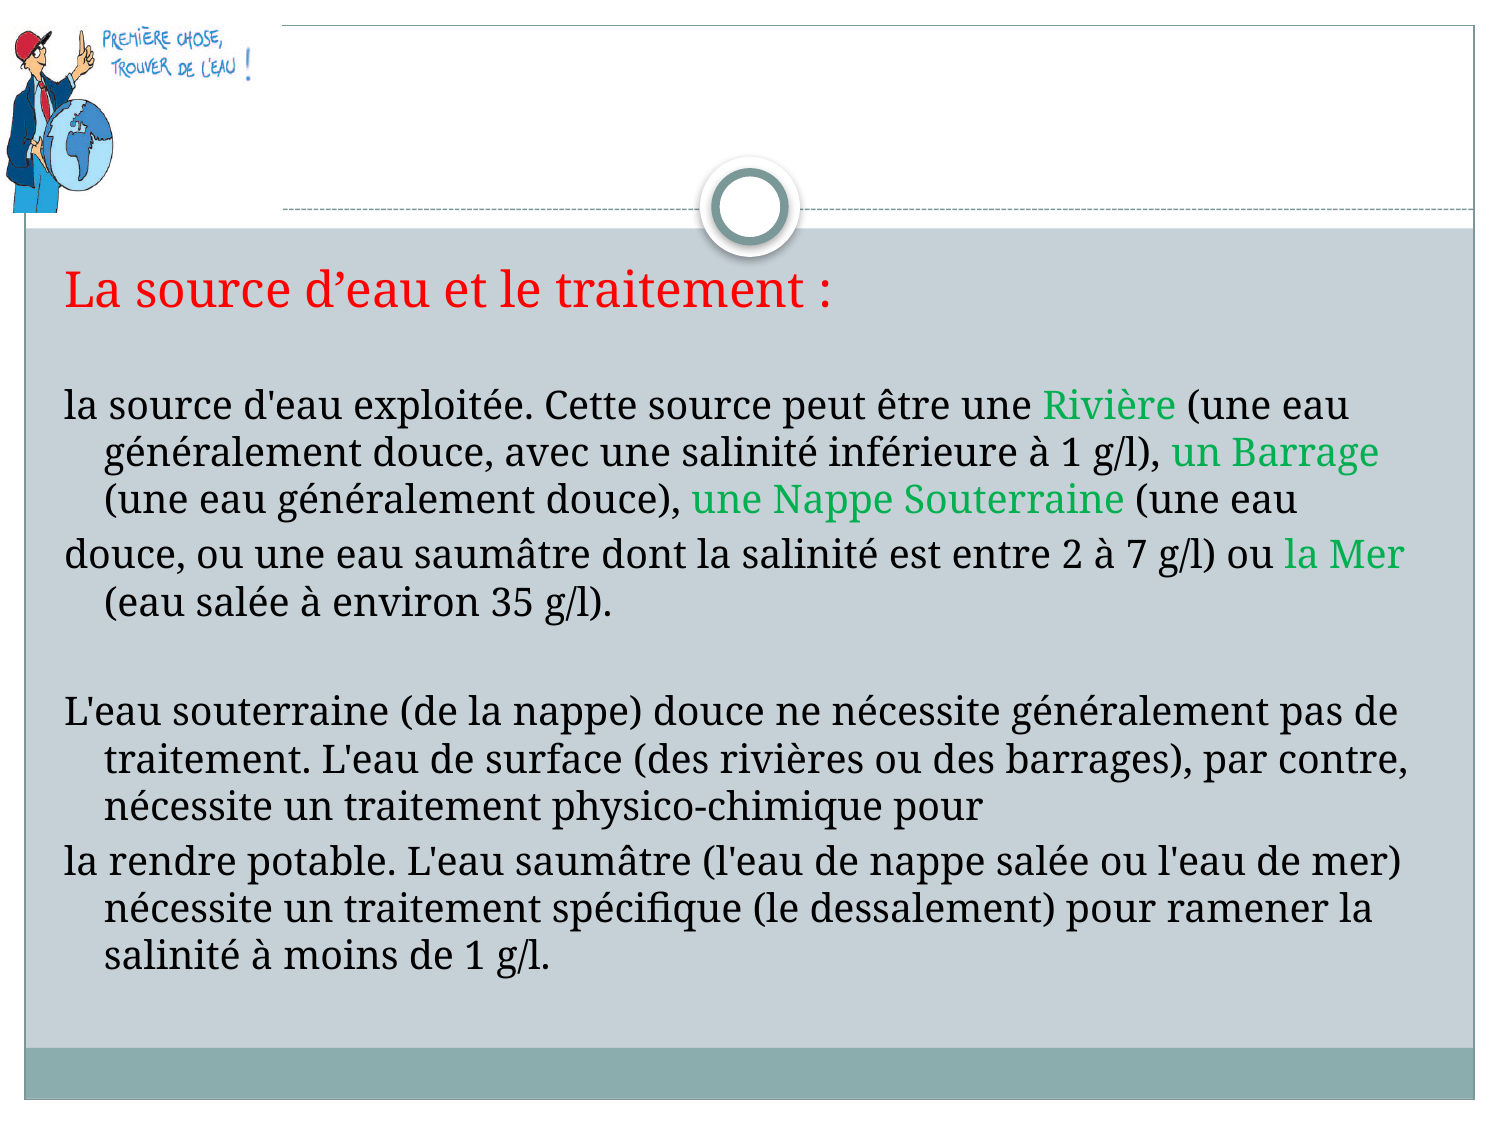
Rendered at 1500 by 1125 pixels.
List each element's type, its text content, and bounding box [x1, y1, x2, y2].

picture [0, 0, 282, 213]
list La source d’eau et le traitement : la source d'eau exploitée. Cette source peut être une Rivière (une eau généralement douce, avec une salinité inférieure à 1 g/l), un Barrage (une eau généralement douce), une Nappe Souterraine (une eau douce, ou une eau saumâtre dont la salinité est entre 2 à 7 g/l) ou la Mer (eau salée à environ 35 g/l). L'eau souterraine (de la nappe) douce ne nécessite généralement pas de traitement. L'eau de surface (des rivières ou des barrages), par contre, nécessite un traitement physico-chimique pour la rendre potable. L'eau saumâtre (l'eau de nappe salée ou l'eau de mer) nécessite un traitement spécifique (le dessalement) pour ramener la salinité à moins de 1 g/l. [49, 250, 1445, 1001]
